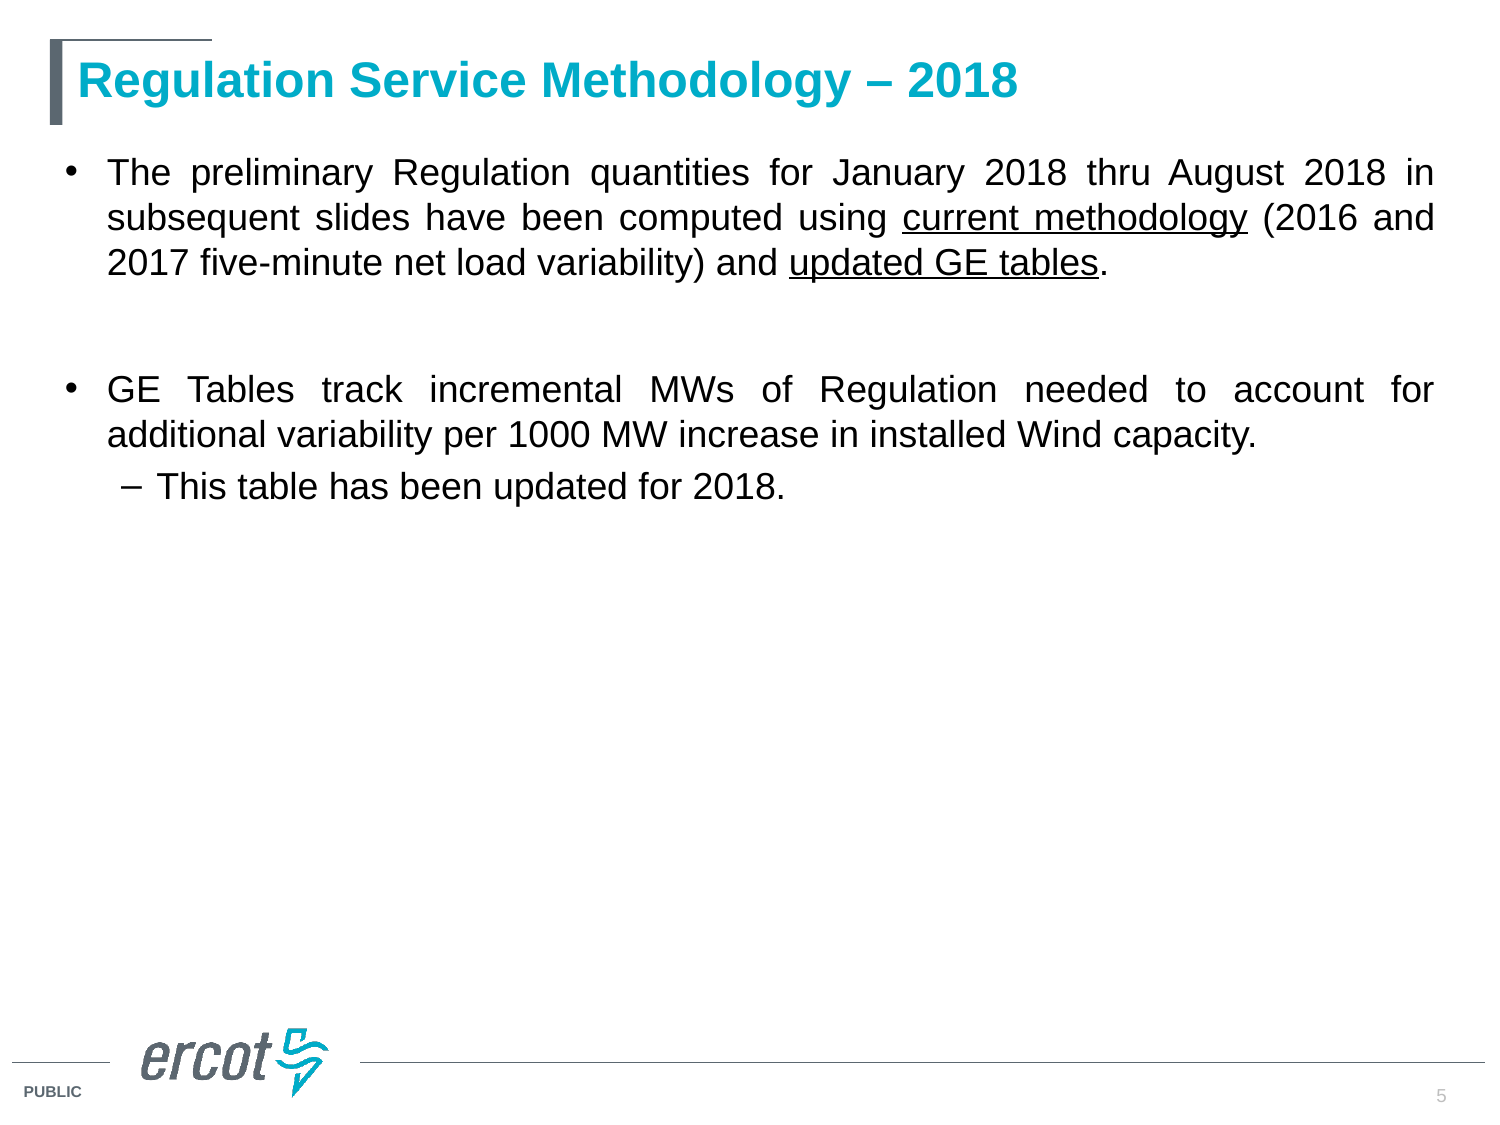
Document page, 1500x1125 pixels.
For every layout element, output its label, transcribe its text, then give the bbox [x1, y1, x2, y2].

picture [137, 1024, 332, 1100]
title Regulation Service Methodology – 2018 [62, 39, 1450, 125]
list The preliminary Regulation quantities for January 2018 thru August 2018 in subsequent slides have been computed using current methodology (2016 and 2017 five-minute net load variability) and updated GE tables. GE Tables track incremental MWs of Regulation needed to account for additional variability per 1000 MW increase in installed Wind capacity. This table has been updated for 2018. [50, 140, 1450, 972]
